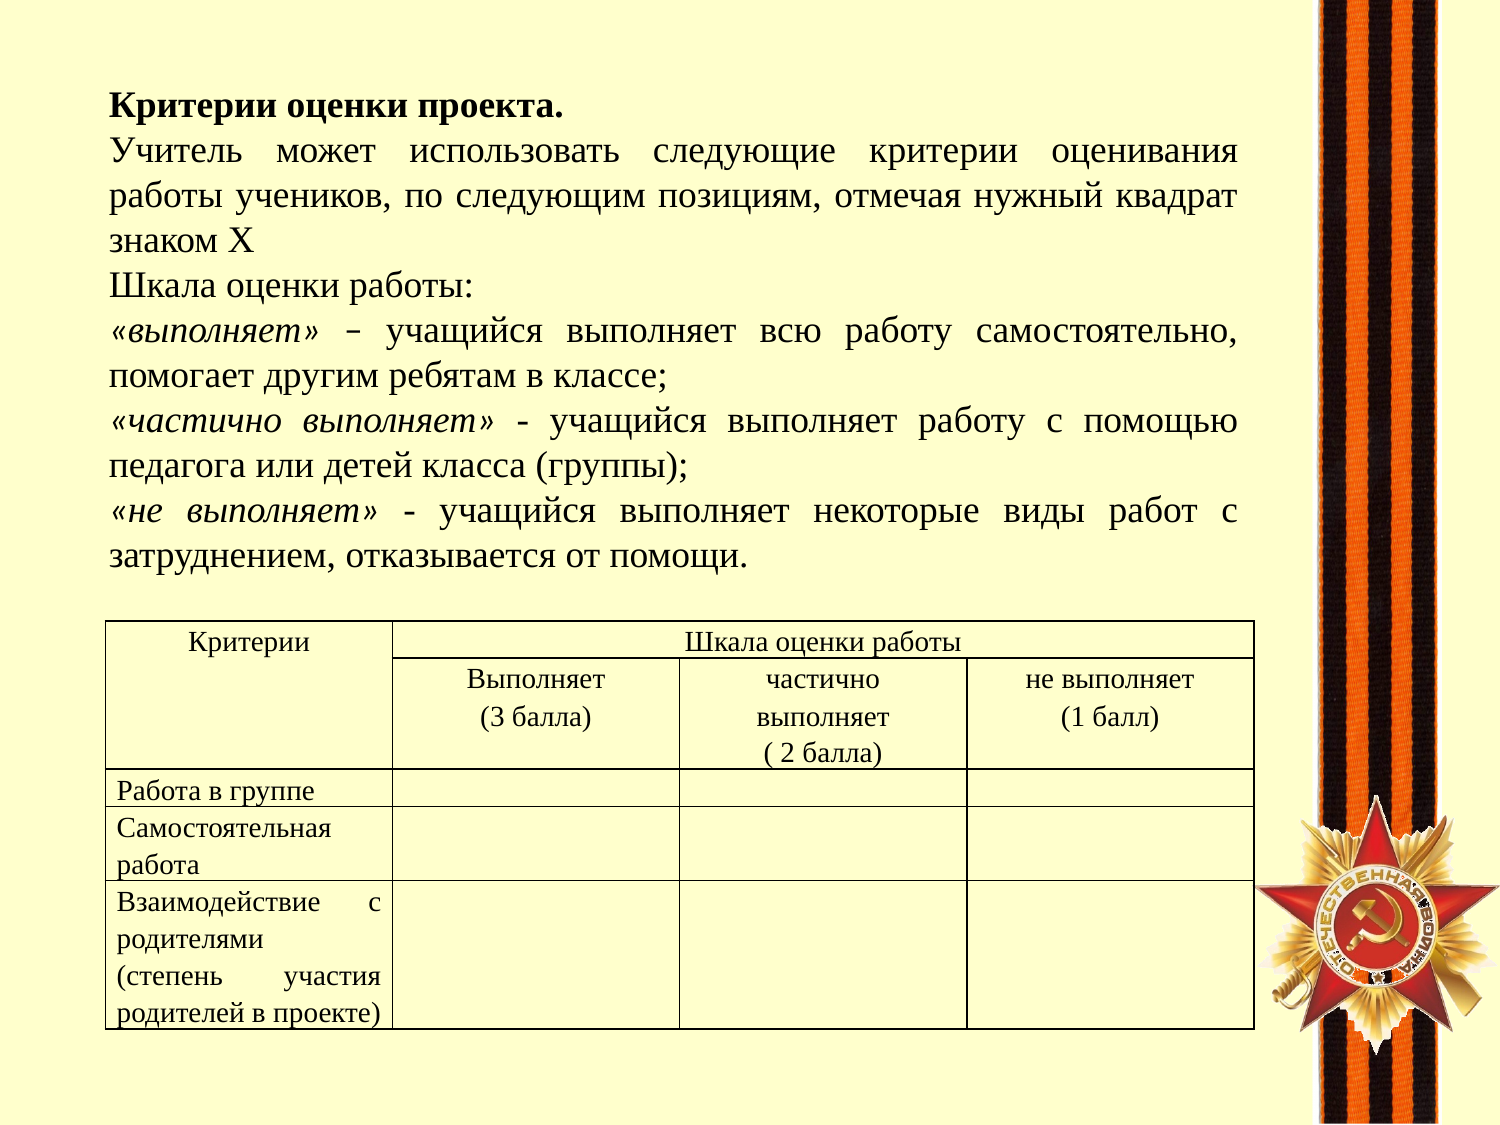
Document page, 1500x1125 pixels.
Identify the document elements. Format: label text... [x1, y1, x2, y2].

table_header Шкала оценки работы [393, 622, 1253, 657]
table_cell [393, 807, 679, 880]
table_header Критерии [106, 622, 392, 768]
picture [1252, 1, 1500, 1124]
table_cell частично выполняет ( 2 балла) [680, 659, 966, 768]
table_cell Самостоятельная работа [106, 807, 392, 880]
table_cell [968, 770, 1253, 806]
table_cell [680, 770, 966, 806]
table_cell Работа в группе [106, 770, 392, 806]
table_cell [680, 881, 966, 1028]
table_cell [393, 881, 679, 1028]
table_cell [968, 807, 1253, 880]
table_cell Выполняет (3 балла) [393, 659, 679, 768]
table_cell [680, 807, 966, 880]
table_cell Взаимодействие с родителями (степень участия родителей в проекте) [106, 881, 392, 1028]
table_cell не выполняет (1 балл) [968, 659, 1253, 768]
table_cell [393, 770, 679, 806]
text_box Критерии оценки проекта. Учитель может использовать следующие критерии оценивания работы учеников, по следующим позициям, отмечая нужный квадрат знаком X Шкала оценки работы: «выполняет» – учащийся выполняет всю работу самостоятельно, помогает другим ребятам в классе; «частично выполняет» - учащийся выполняет работу с помощью педагога или детей класса (группы); «не выполняет» - учащийся выполняет некоторые виды работ с затруднением, отказывается от помощи. [93, 72, 1254, 583]
table_cell [968, 881, 1253, 1028]
